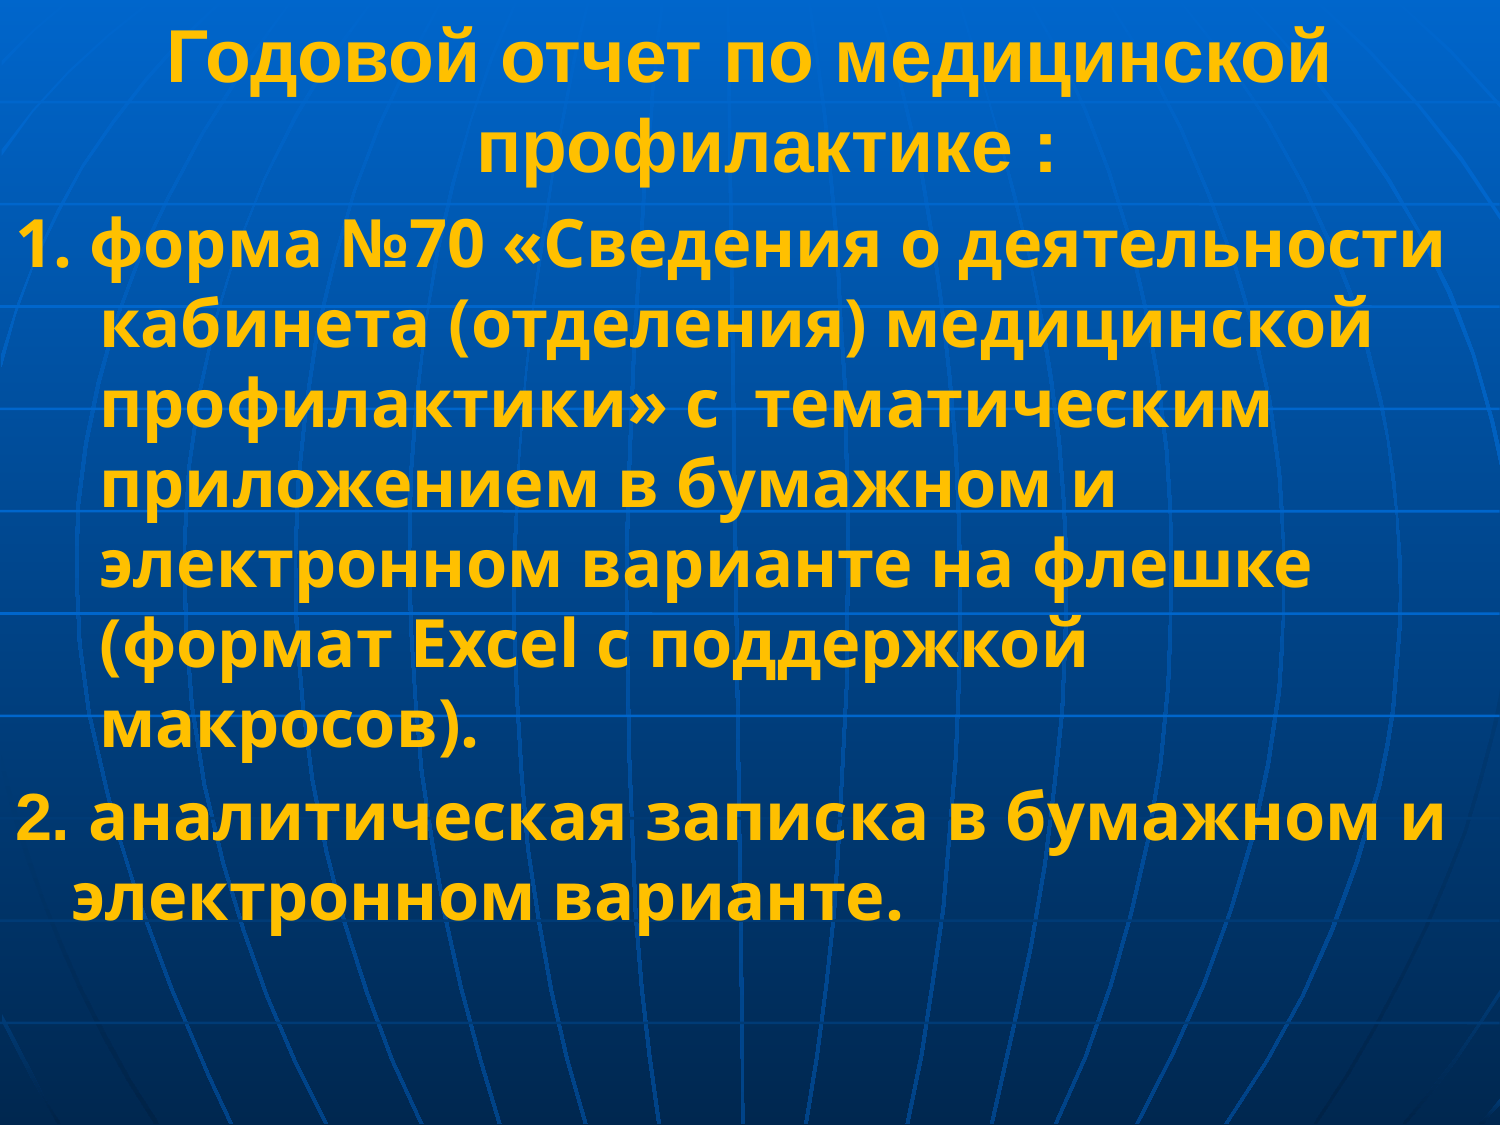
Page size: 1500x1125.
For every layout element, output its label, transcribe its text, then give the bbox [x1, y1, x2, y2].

list Годовой отчет по медицинской профилактике : 1. форма №70 «Сведения о деятельности кабинета (отделения) медицинской профилактики» с тематическим приложением в бумажном и электронном варианте на флешке (формат Excel с поддержкой макросов). 2. аналитическая записка в бумажном и электронном варианте. [0, 0, 1500, 1125]
